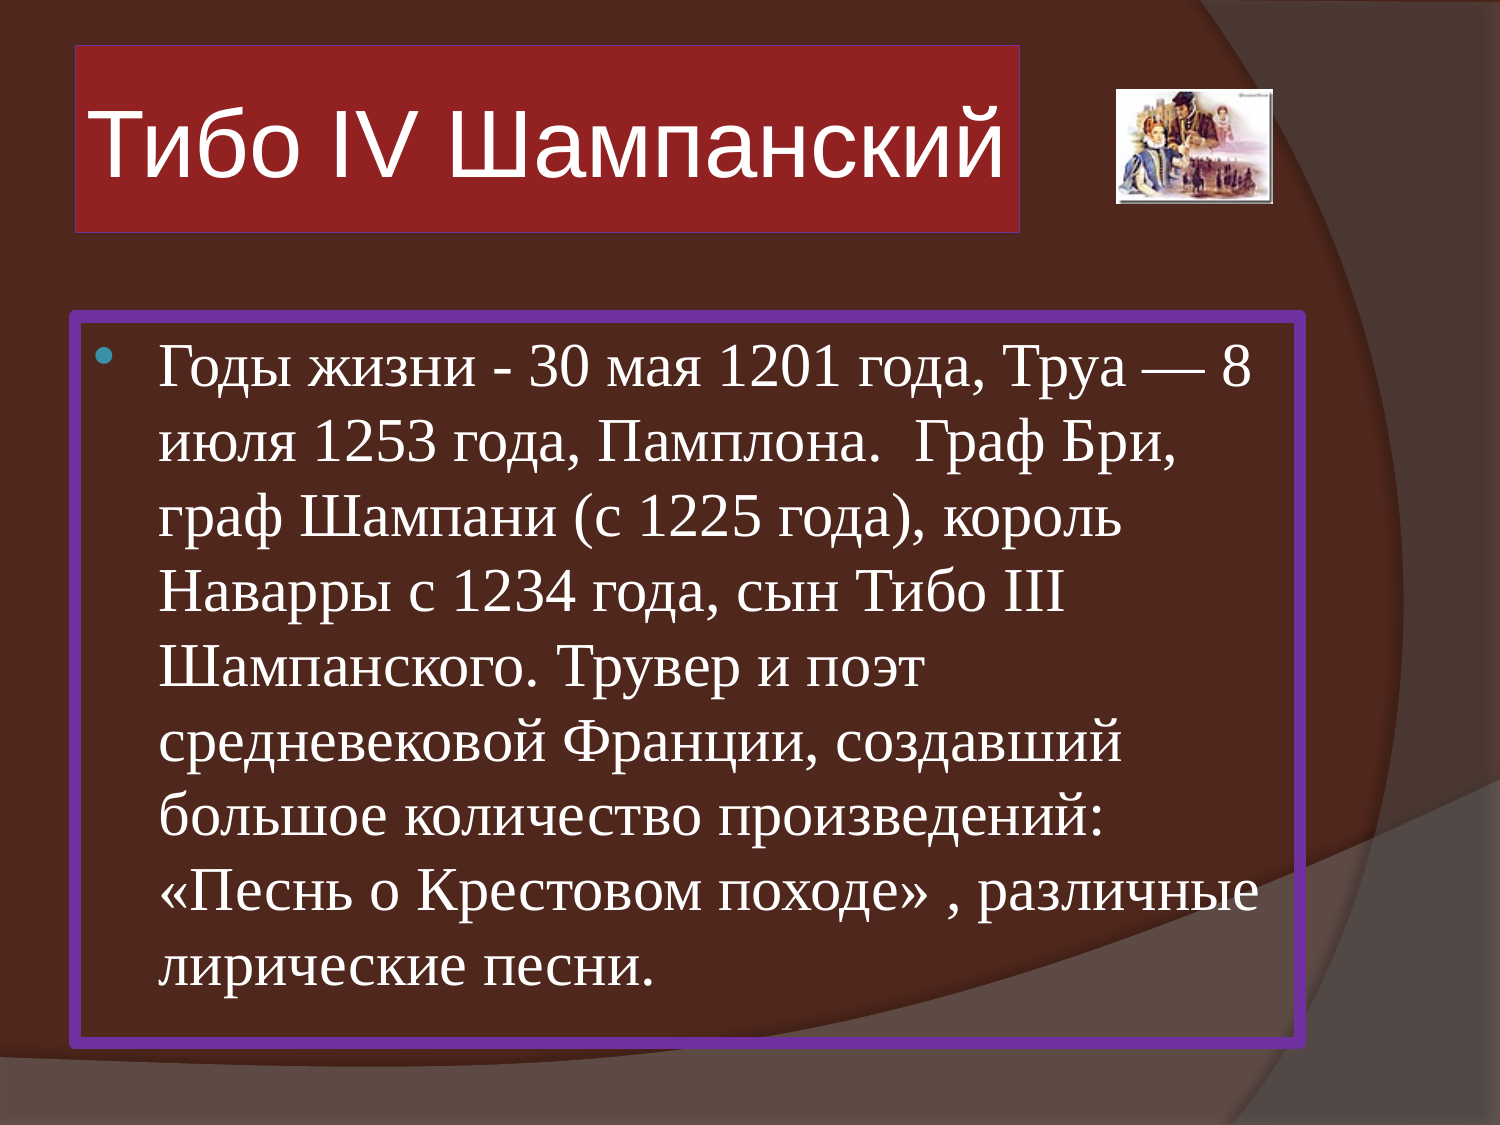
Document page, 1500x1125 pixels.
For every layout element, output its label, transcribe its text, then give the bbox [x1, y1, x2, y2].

list Годы жизни - 30 мая 1201 года, Труа — 8 июля 1253 года, Памплона. Граф Бри, граф Шампани (с 1225 года), король Наварры с 1234 года, сын Тибо III Шампанского. Трувер и поэт средневековой Франции, создавший большое количество произведений: «Песнь о Крестовом походе» , различные лирические песни. [75, 316, 1300, 1043]
picture [1115, 89, 1273, 205]
title Тибо IV Шампанский [75, 45, 1020, 233]
